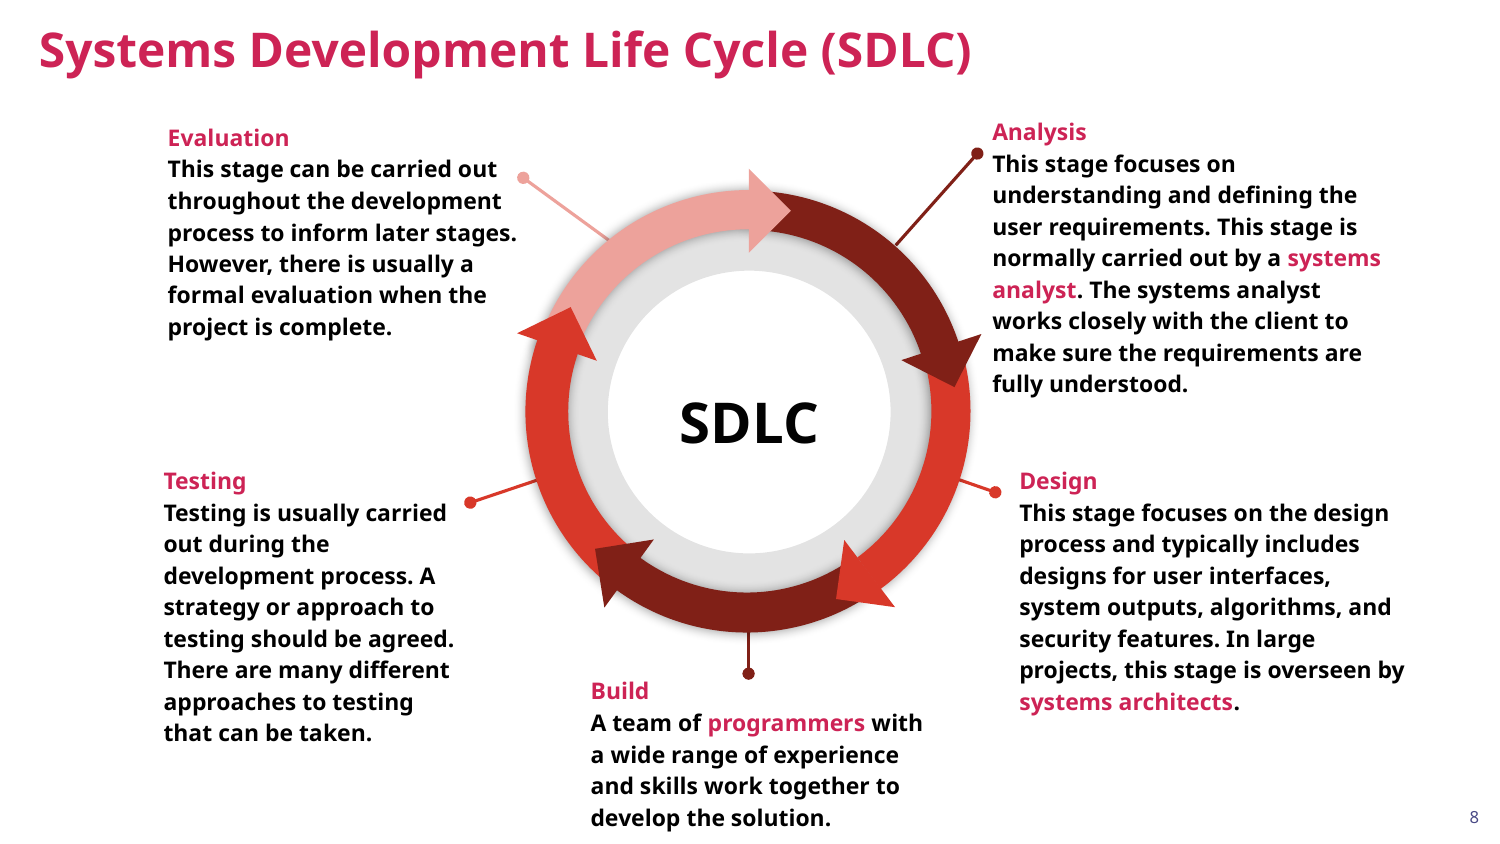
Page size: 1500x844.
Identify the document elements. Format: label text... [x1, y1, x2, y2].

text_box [470, 466, 576, 503]
text_box [595, 539, 654, 608]
text_box [748, 168, 791, 253]
slide_number 8 [1448, 792, 1500, 844]
text_box Design This stage focuses on the design process and typically includes designs for user interfaces, system outputs, algorithms, and security features. In large projects, this stage is overseen by systems architects. [1004, 447, 1422, 558]
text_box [895, 98, 1410, 246]
text_box [526, 341, 577, 467]
text_box [858, 481, 951, 588]
text_box [901, 334, 982, 388]
text_box SDLC [630, 349, 868, 482]
text_box [646, 190, 748, 261]
text_box [618, 558, 858, 633]
text_box Evaluation This stage can be carried out throughout the development process to inform later stages. However, there is usually a formal evaluation when the project is complete. [152, 104, 551, 215]
text_box Testing Testing is usually carried out during the development process. A strategy or approach to testing should be agreed. There are many different approaches to testing that can be taken. [148, 447, 471, 558]
text_box [549, 477, 625, 576]
title Systems Development Life Cycle (SDLC) [23, 0, 1422, 107]
text_box Build A team of programmers with a wide range of experience and skills work together to develop the solution. [575, 658, 958, 813]
text_box [771, 192, 959, 353]
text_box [922, 466, 996, 493]
text_box [517, 307, 597, 361]
text_box [576, 239, 922, 585]
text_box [522, 177, 642, 265]
text_box [922, 366, 971, 466]
text_box [836, 540, 896, 608]
text_box [548, 273, 631, 334]
